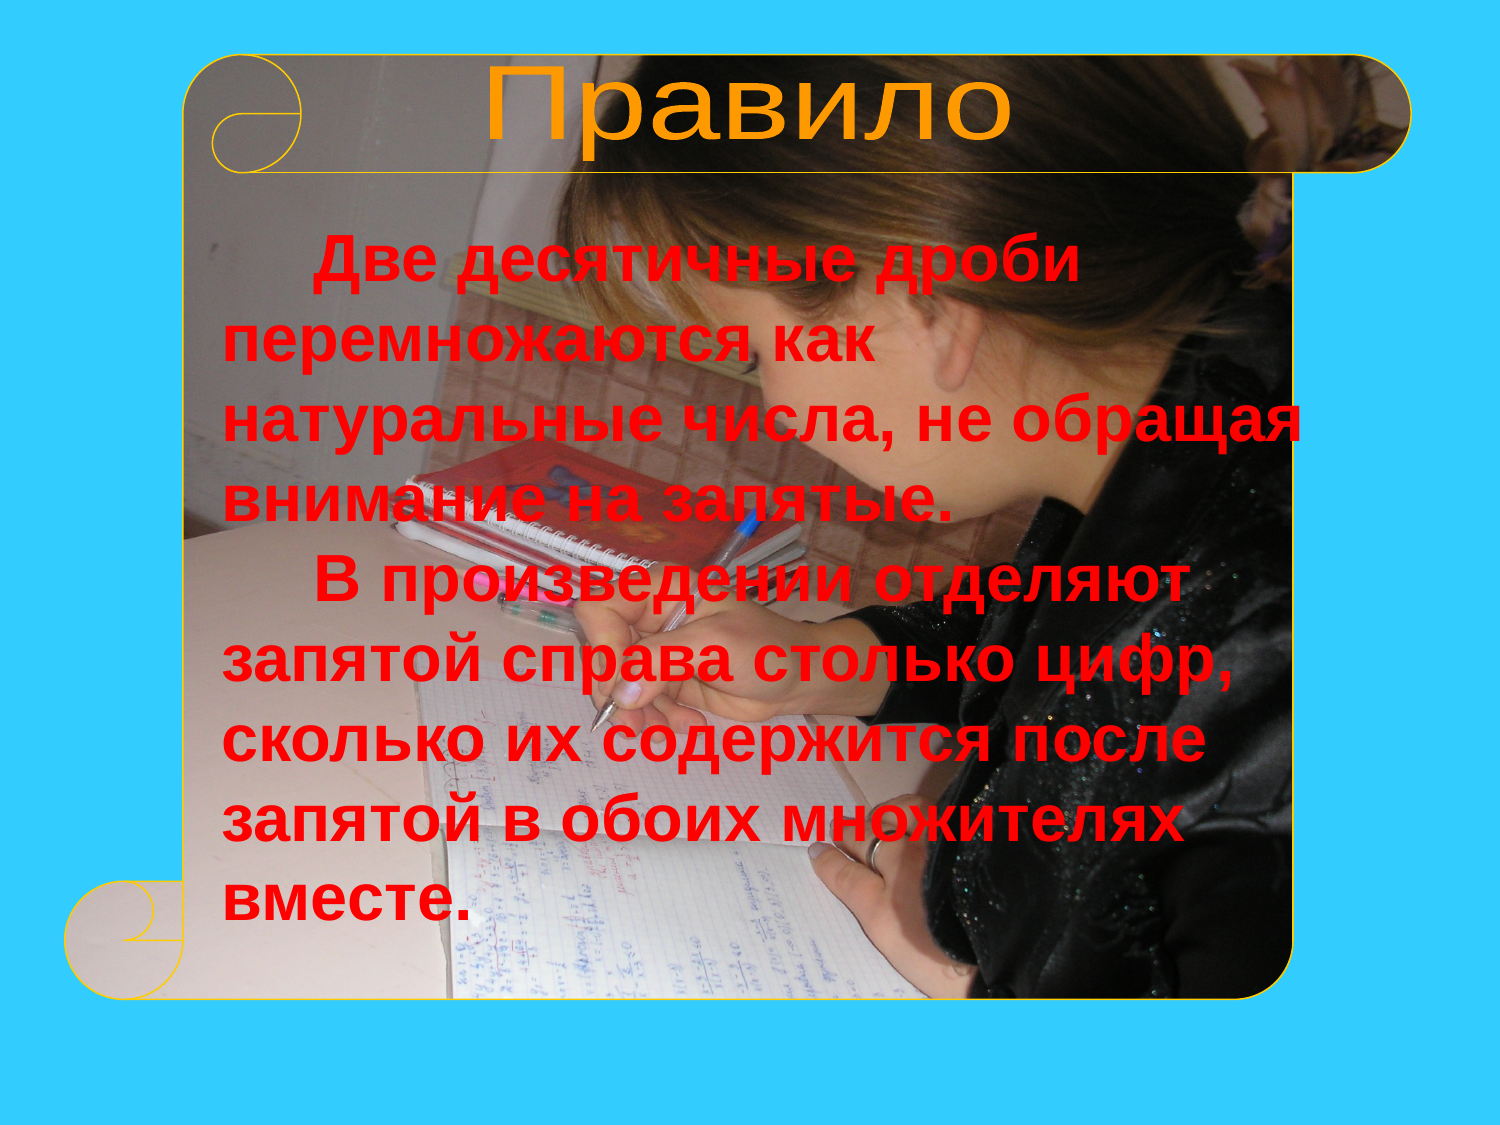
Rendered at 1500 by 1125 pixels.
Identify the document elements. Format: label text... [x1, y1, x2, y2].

title Две десятичные дроби перемножаются как натуральные числа, не обращая внимание на запятые. В произведении отделяют запятой справа столько цифр, сколько их содержится после запятой в обоих множителях вместе. [206, 231, 1329, 918]
text_box [64, 54, 1412, 1000]
